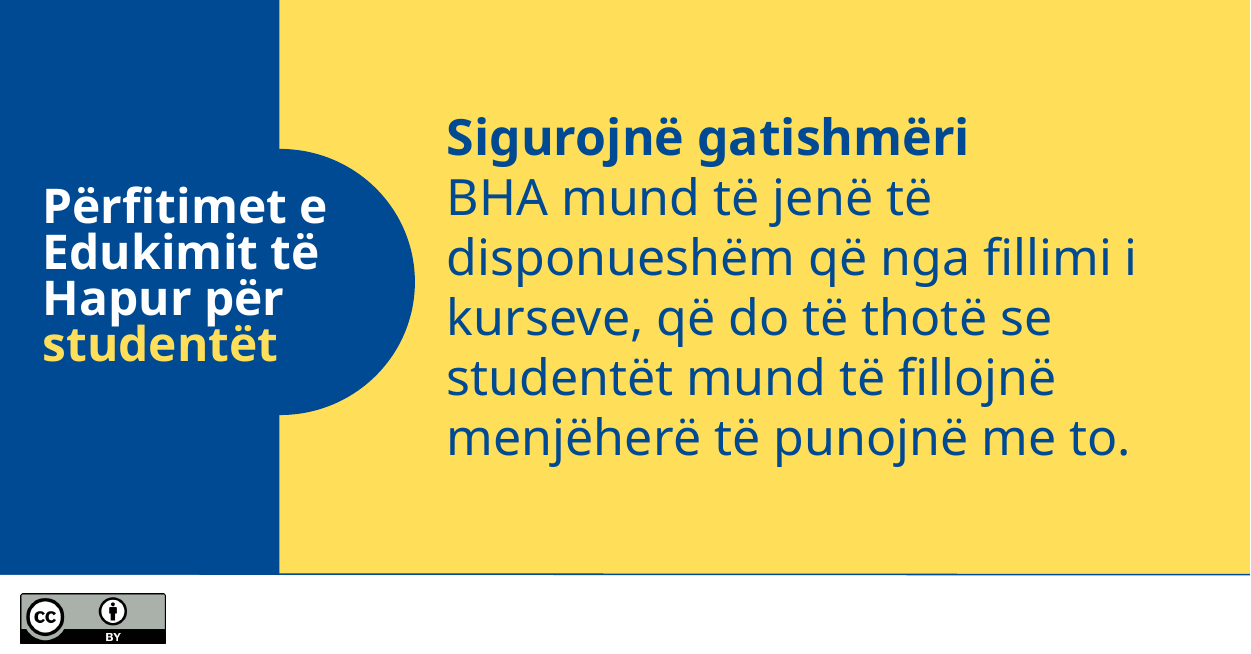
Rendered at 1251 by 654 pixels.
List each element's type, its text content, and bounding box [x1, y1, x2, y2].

text_box Sigurojnë gatishmëri BHA mund të jenë të disponueshëm që nga fillimi i kurseve, që do të thotë se studentët mund të fillojnë menjëherë të punojnë me to. [431, 90, 1229, 481]
text_box [206, 148, 355, 171]
text_box [196, 386, 365, 416]
text_box [0, 582, 1250, 654]
text_box [0, 0, 280, 573]
text_box Përfitimet e Edukimit të Hapur për studentët [27, 171, 368, 386]
text_box [368, 181, 415, 383]
picture [20, 592, 166, 645]
